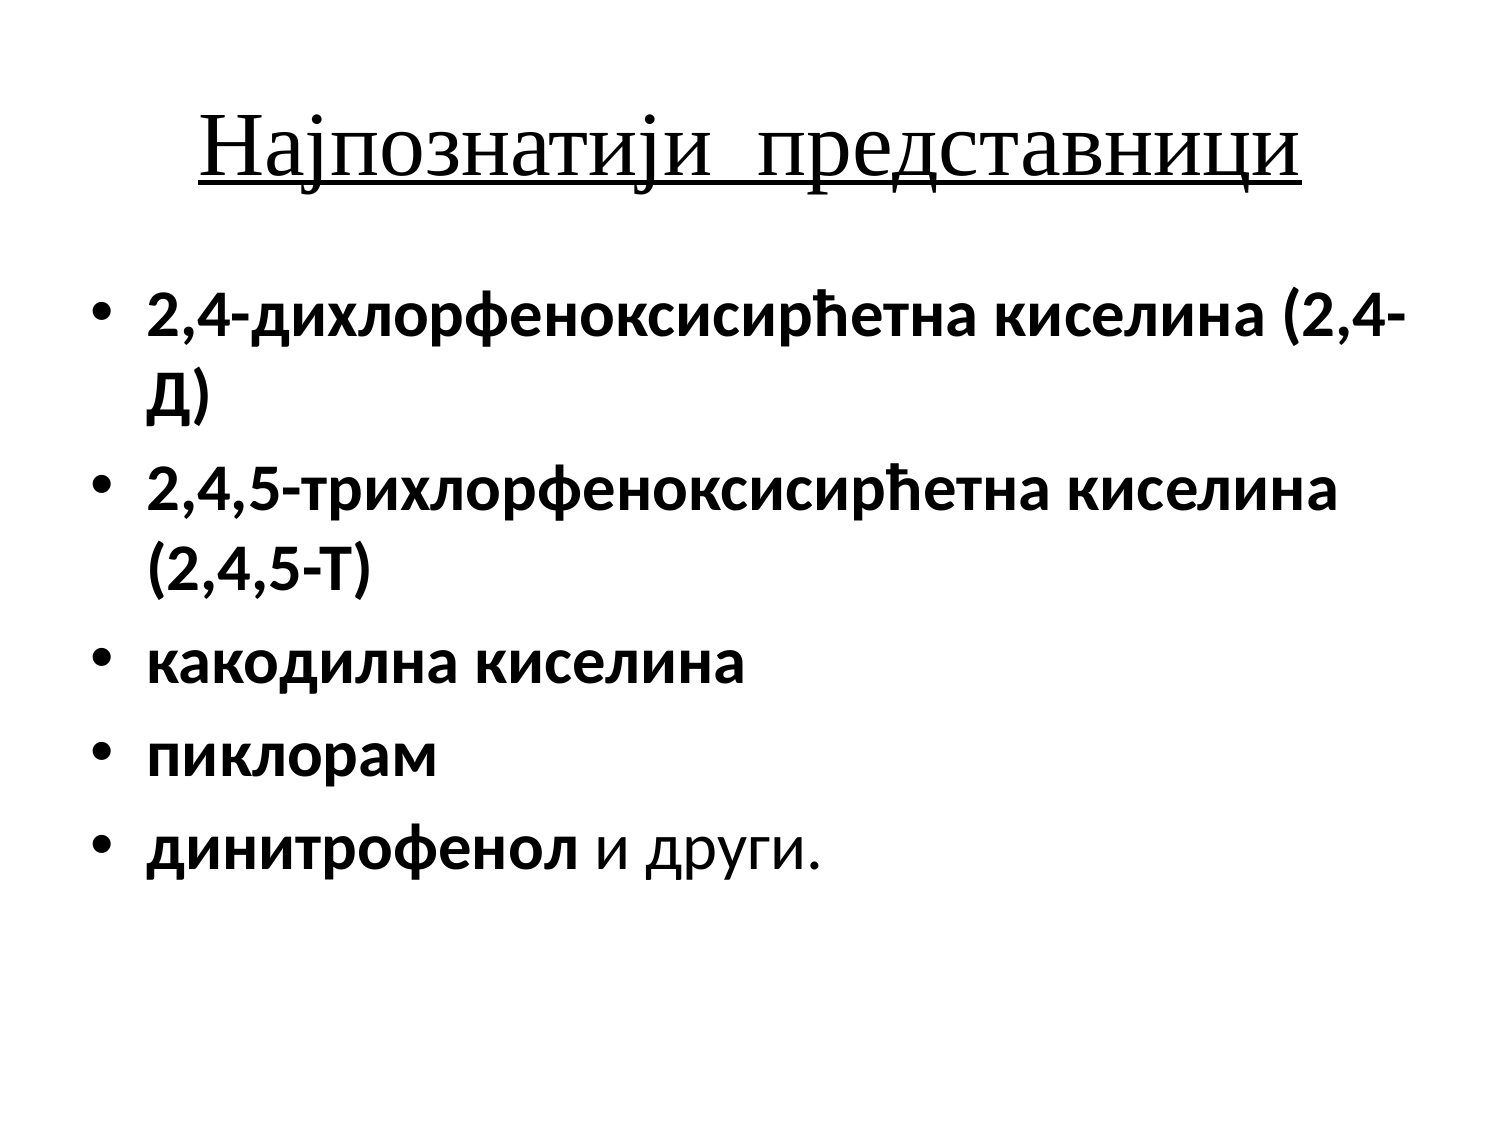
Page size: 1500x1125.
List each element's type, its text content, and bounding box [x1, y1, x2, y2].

list 2,4-дихлорфеноксисирћетна киселина (2,4-Д) 2,4,5-трихлорфеноксисирћетна киселина (2,4,5-Т) какодилна киселина пиклорам динитрофенол и други. [75, 262, 1425, 1005]
title Најпознатији представници [75, 45, 1425, 233]
